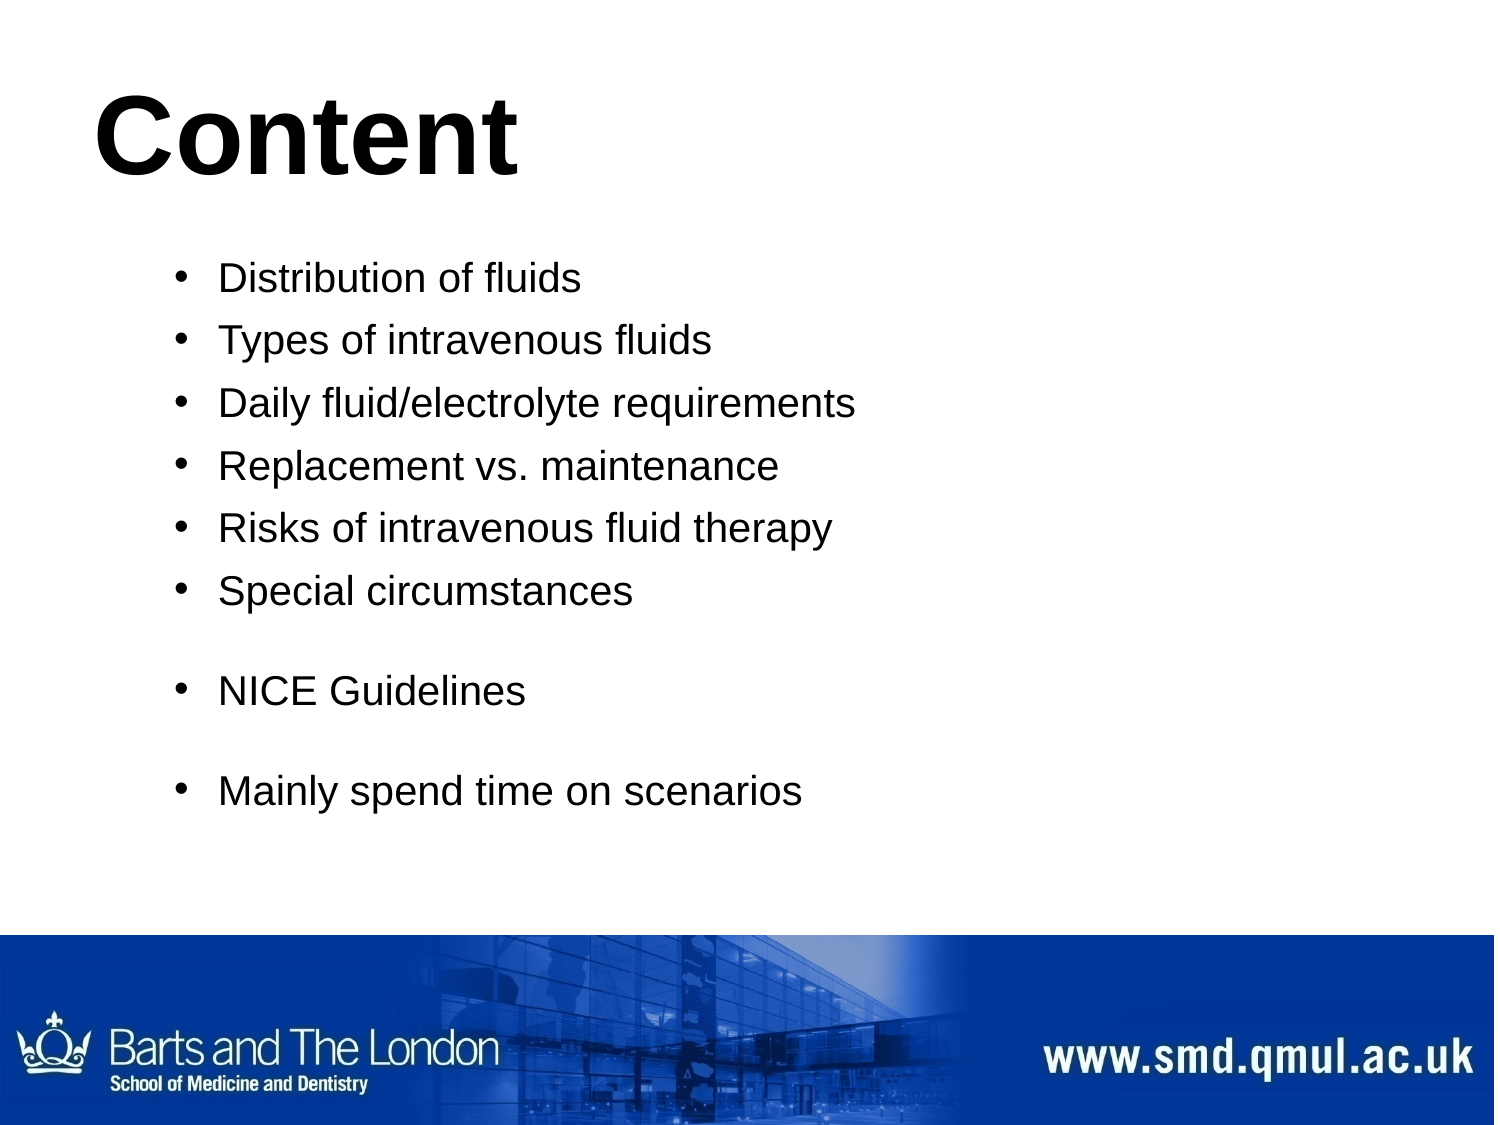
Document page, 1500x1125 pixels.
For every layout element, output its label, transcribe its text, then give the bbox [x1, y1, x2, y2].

picture [0, 935, 1495, 1125]
text_box Distribution of fluids Types of intravenous fluids Daily fluid/electrolyte requirements Replacement vs. maintenance Risks of intravenous fluid therapy Special circumstances NICE Guidelines Mainly spend time on scenarios [159, 243, 1383, 872]
text_box Content [79, 54, 534, 205]
